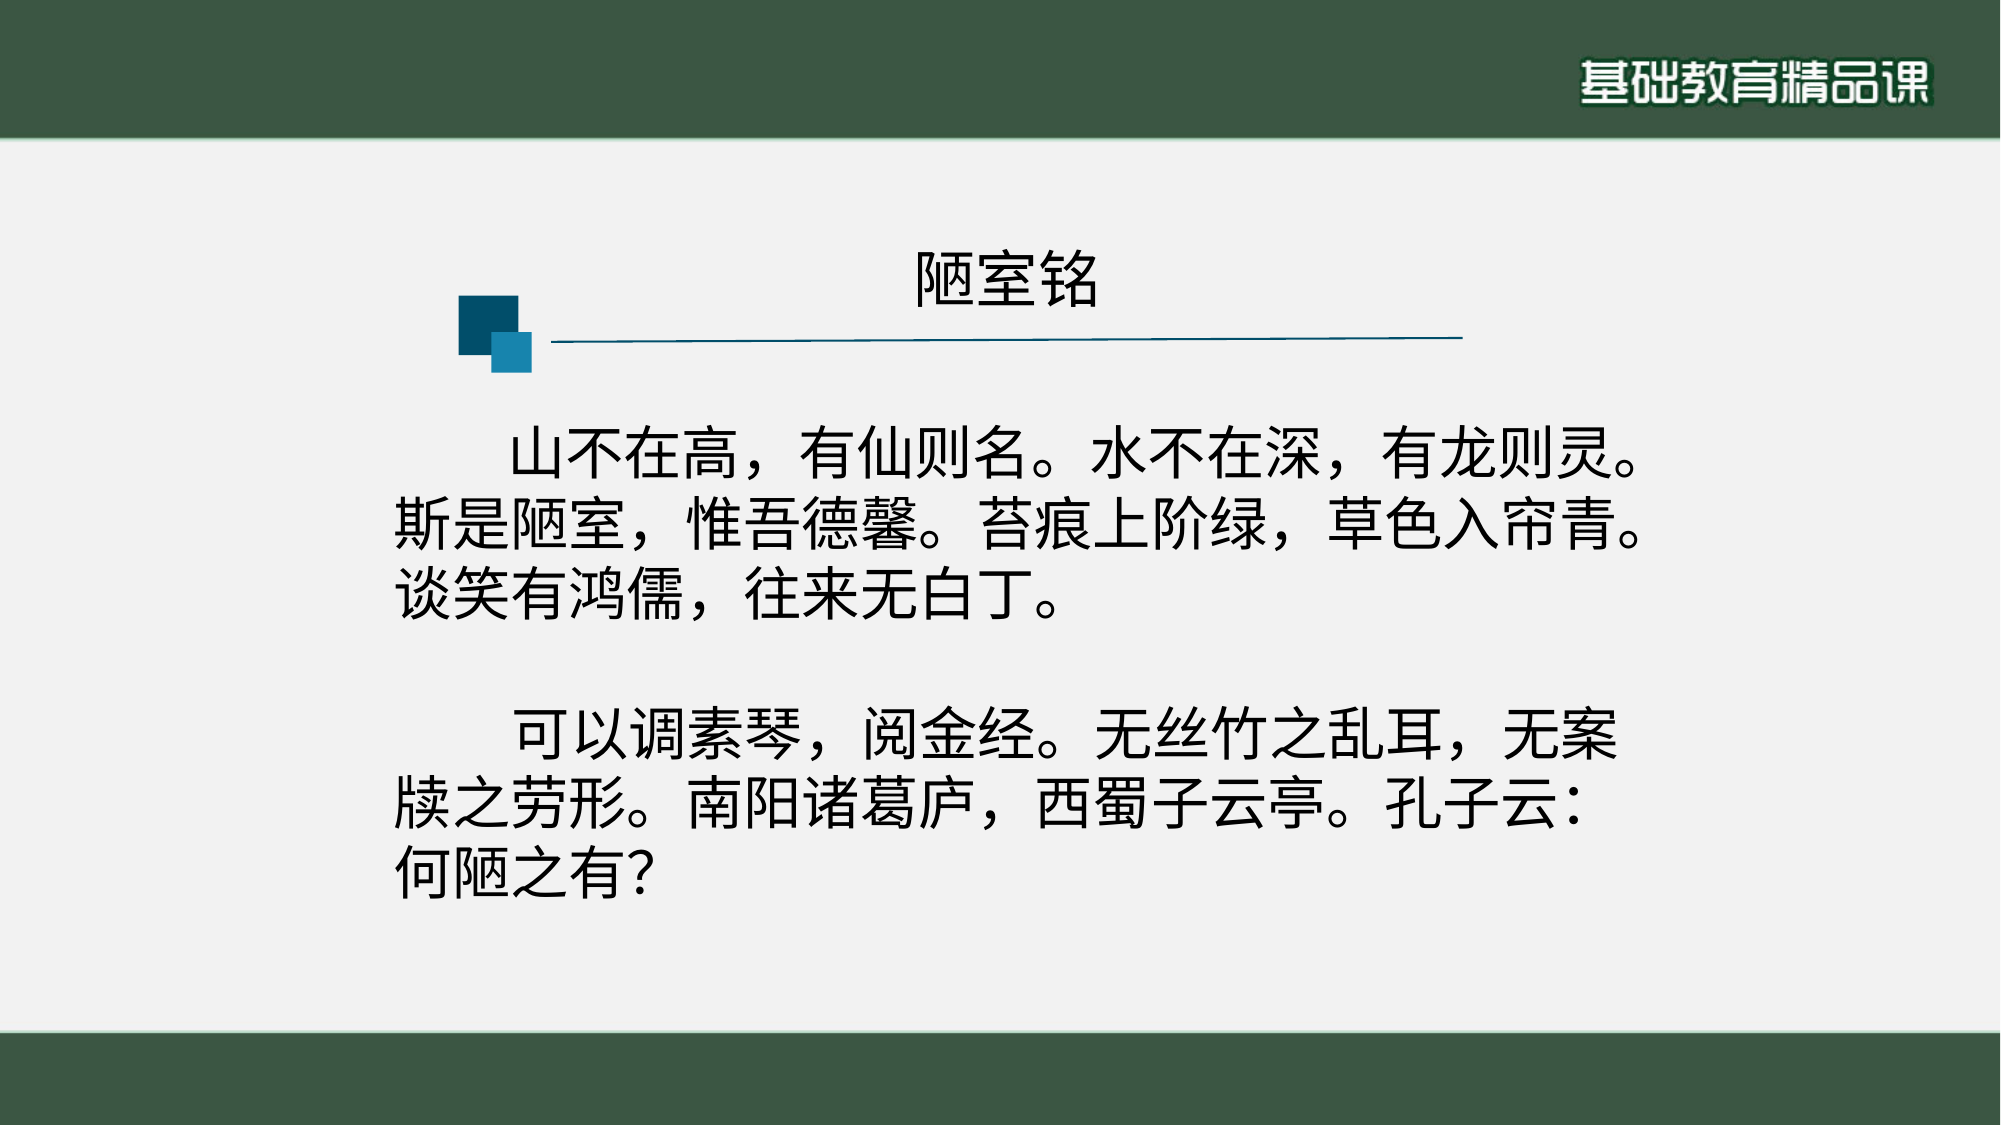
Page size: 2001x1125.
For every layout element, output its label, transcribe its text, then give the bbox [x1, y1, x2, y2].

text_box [551, 337, 1463, 342]
picture [0, 0, 2001, 1125]
text_box 陋室铭 [551, 232, 1463, 322]
text_box 山不在高，有仙则名。水不在深，有龙则灵。斯是陋室，惟吾德馨。苔痕上阶绿，草色入帘青。谈笑有鸿儒，往来无白丁。 可以调素琴，阅金经。无丝竹之乱耳，无案牍之劳形。南阳诸葛庐，西蜀子云亭。孔子云：何陋之有？ [379, 409, 1635, 914]
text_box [458, 295, 532, 373]
